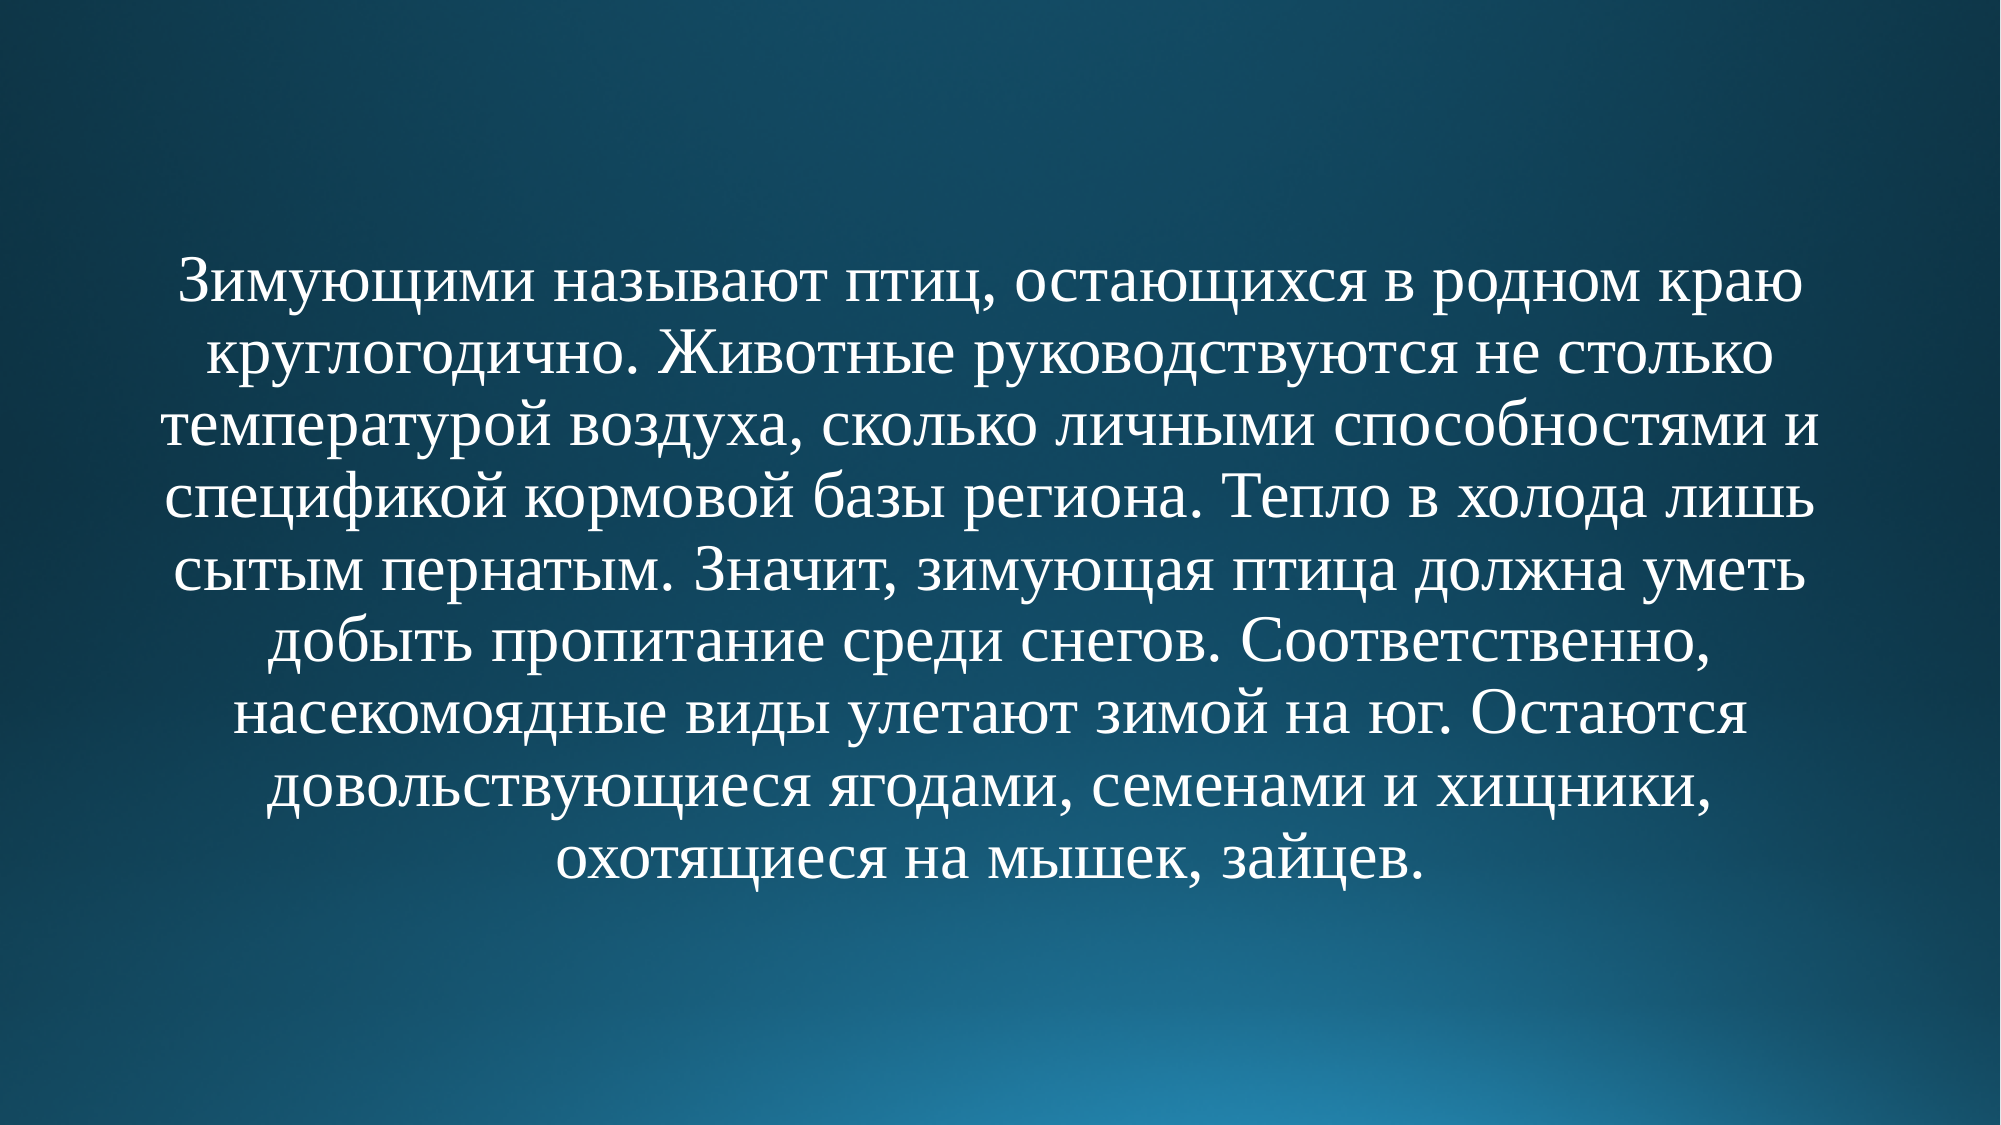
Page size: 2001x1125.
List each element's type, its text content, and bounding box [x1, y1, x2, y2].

picture [0, 0, 2001, 1125]
title Зимующими называют птиц, остающихся в родном краю круглогодично. Животные руководствуются не столько температурой воздуха, сколько личными способностями и спецификой кормовой базы региона. Тепло в холода лишь сытым пернатым. Значит, зимующая птица должна уметь добыть пропитание среди снегов. Соответственно, насекомоядные виды улетают зимой на юг. Остаются довольствующиеся ягодами, семенами и хищники, охотящиеся на мышек, зайцев. [107, 81, 1875, 1055]
